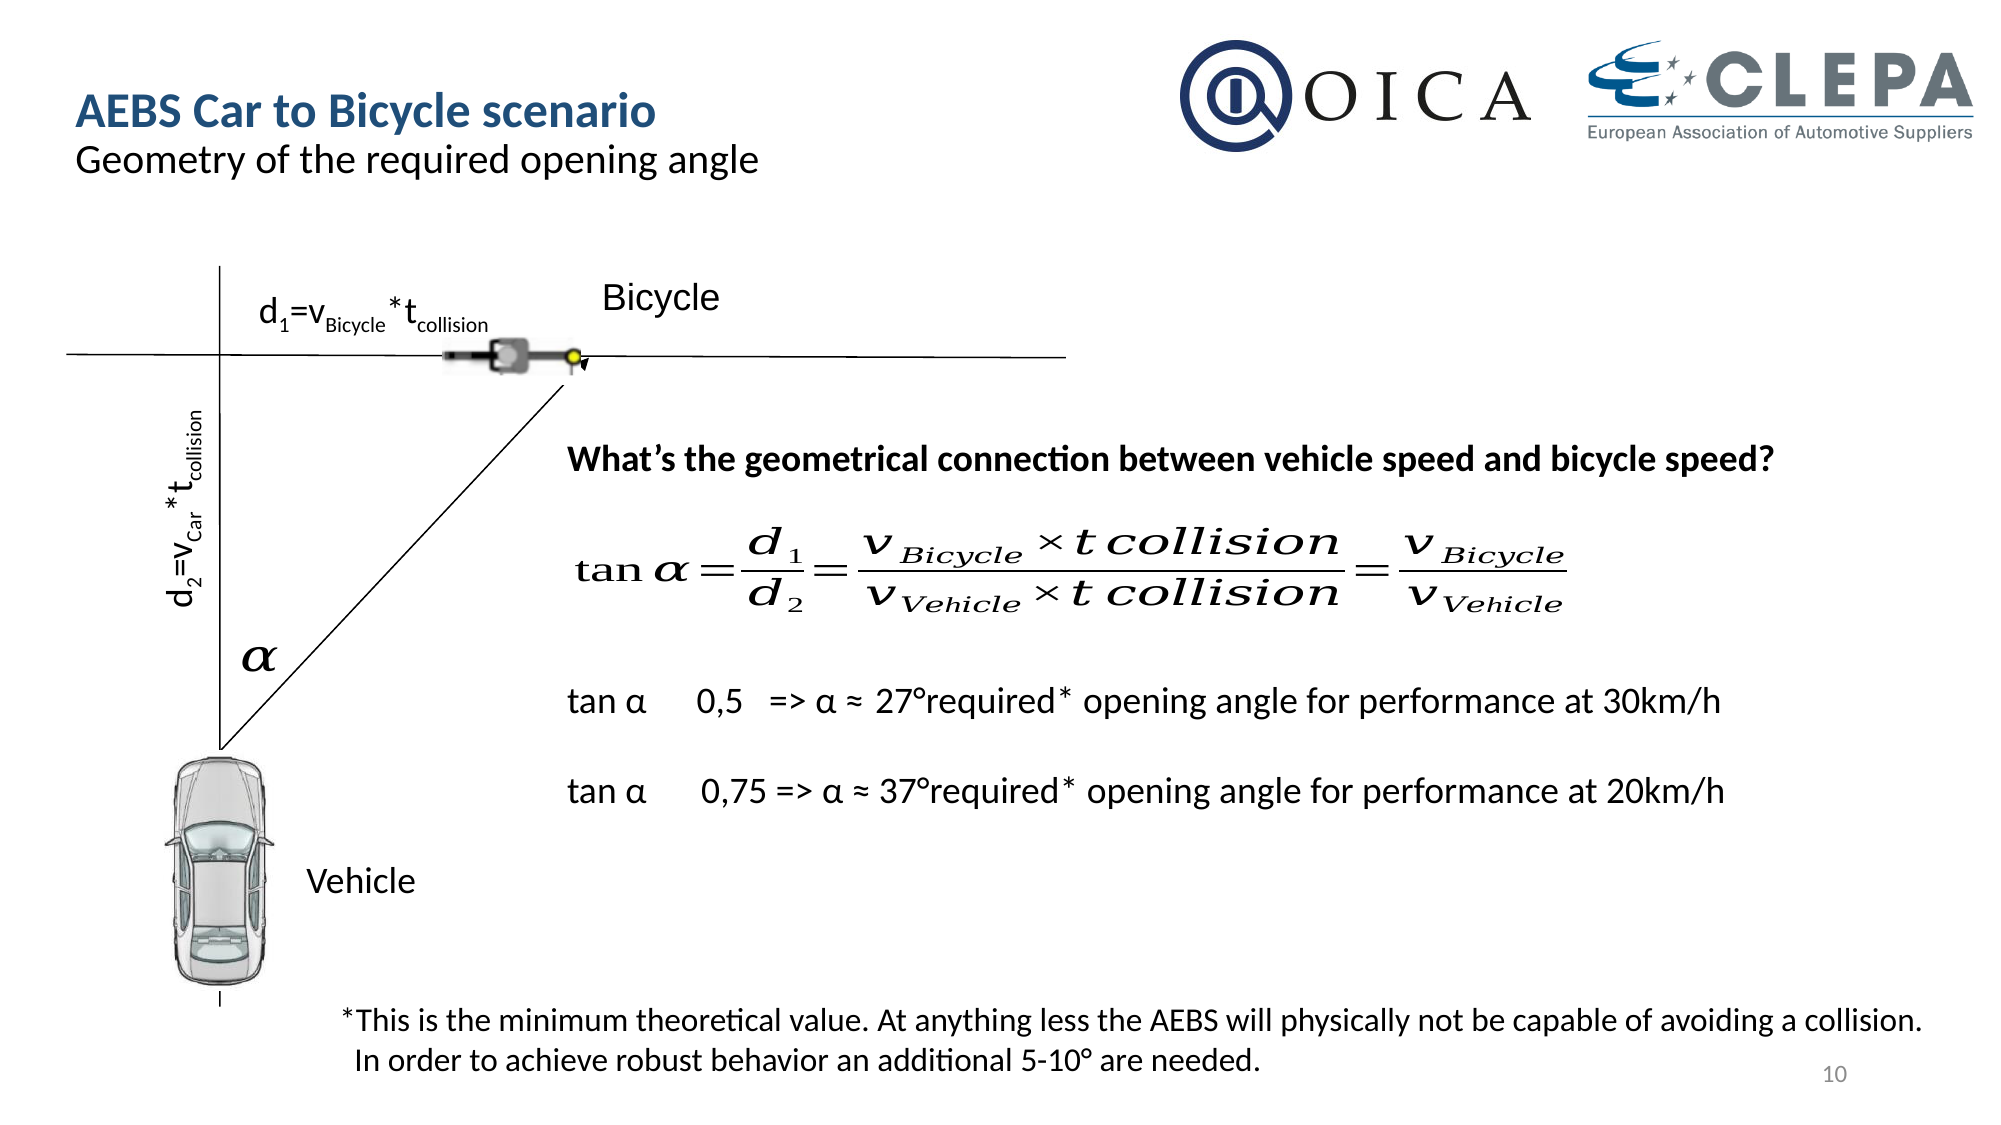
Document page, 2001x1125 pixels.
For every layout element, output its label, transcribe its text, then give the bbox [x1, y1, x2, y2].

picture [1180, 1, 1531, 191]
text_box Geometry of the required opening angle [60, 123, 1180, 189]
picture [442, 329, 581, 385]
text_box *This is the minimum theoretical value. At anything less the AEBS will physically not be capable of avoiding a collision. In order to achieve robust behavior an additional 5-10° are needed. [324, 990, 1949, 1086]
picture [1574, 14, 1989, 179]
text_box AEBS Car to Bicycle scenario [60, 70, 1055, 123]
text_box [66, 265, 1066, 1007]
slide_number 10 [1412, 1042, 1863, 1103]
